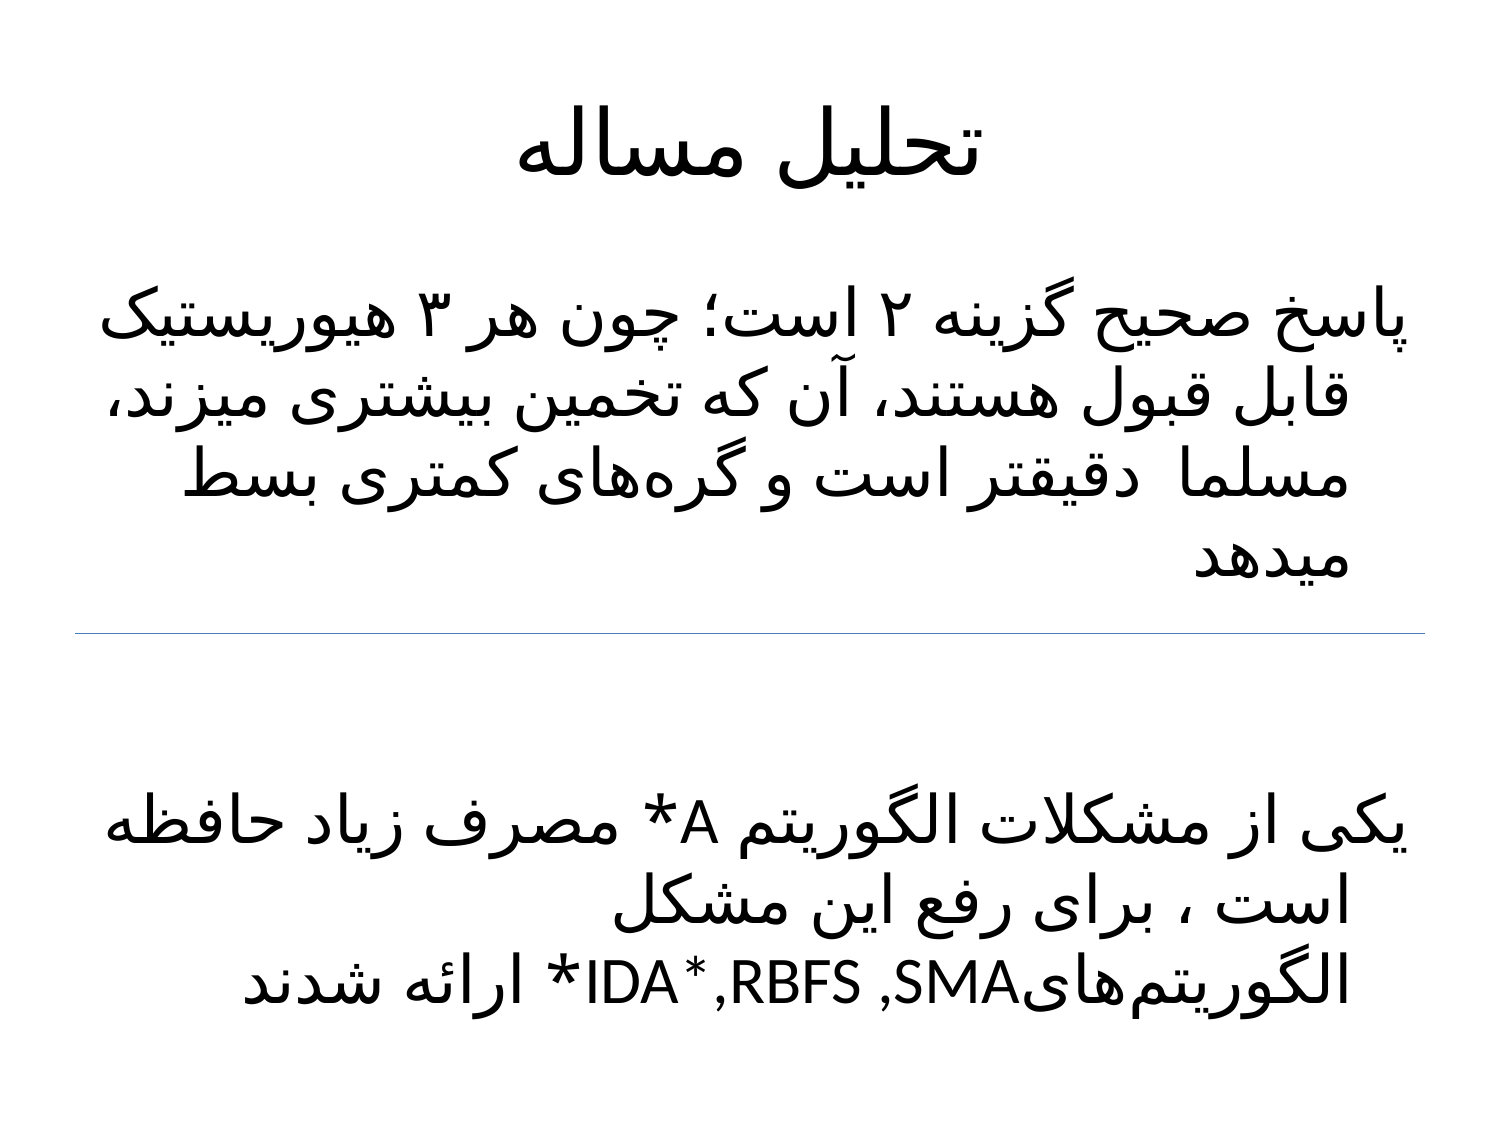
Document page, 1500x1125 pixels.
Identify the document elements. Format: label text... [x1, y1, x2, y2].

list پاسخ صحیح گزینه ۲ است؛ چون هر ۳ هیوریستیک قابل قبول هستند، آن که تخمین بیشتری میزند، مسلما دقیقتر است و گره‌های کمتری بسط میدهد یکی‌ از مشکلات الگوریتم A* مصرف زیاد حافظه است ، برای رفع این مشکل الگوریتم‌هایIDA*,RBFS ,SMA* ارائه شدند [75, 262, 1425, 633]
title تحلیل مساله [75, 45, 1425, 233]
list پاسخ صحیح گزینه ۲ است؛ چون هر ۳ هیوریستیک قابل قبول هستند، آن که تخمین بیشتری میزند، مسلما دقیقتر است و گره‌های کمتری بسط میدهد یکی‌ از مشکلات الگوریتم A* مصرف زیاد حافظه است ، برای رفع این مشکل الگوریتم‌هایIDA*,RBFS ,SMA* ارائه شدند [75, 638, 1425, 1005]
